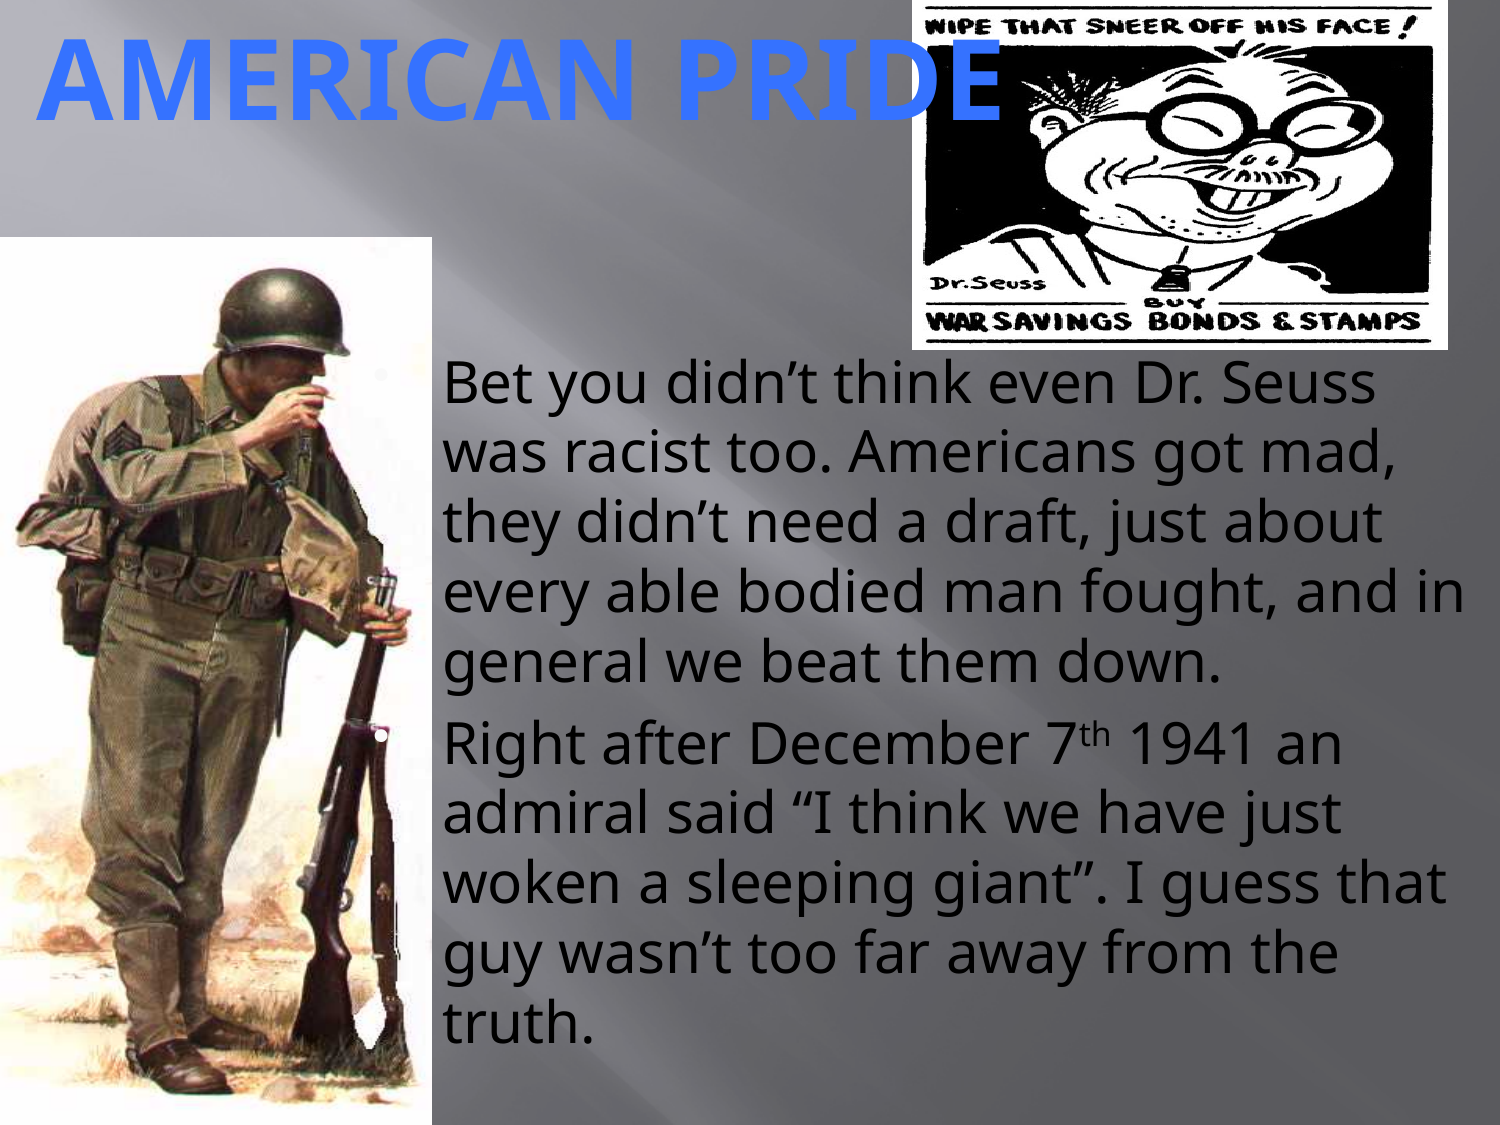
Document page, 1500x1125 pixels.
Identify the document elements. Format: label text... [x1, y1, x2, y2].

text_box American pride [0, 0, 912, 150]
list Bet you didn’t think even Dr. Seuss was racist too. Americans got mad, they didn’t need a draft, just about every able bodied man fought, and in general we beat them down. Right after December 7th 1941 an admiral said “I think we have just woken a sleeping giant”. I guess that guy wasn’t too far away from the truth. [475, 337, 1500, 1075]
picture [0, 237, 432, 1125]
picture [912, 0, 1448, 351]
